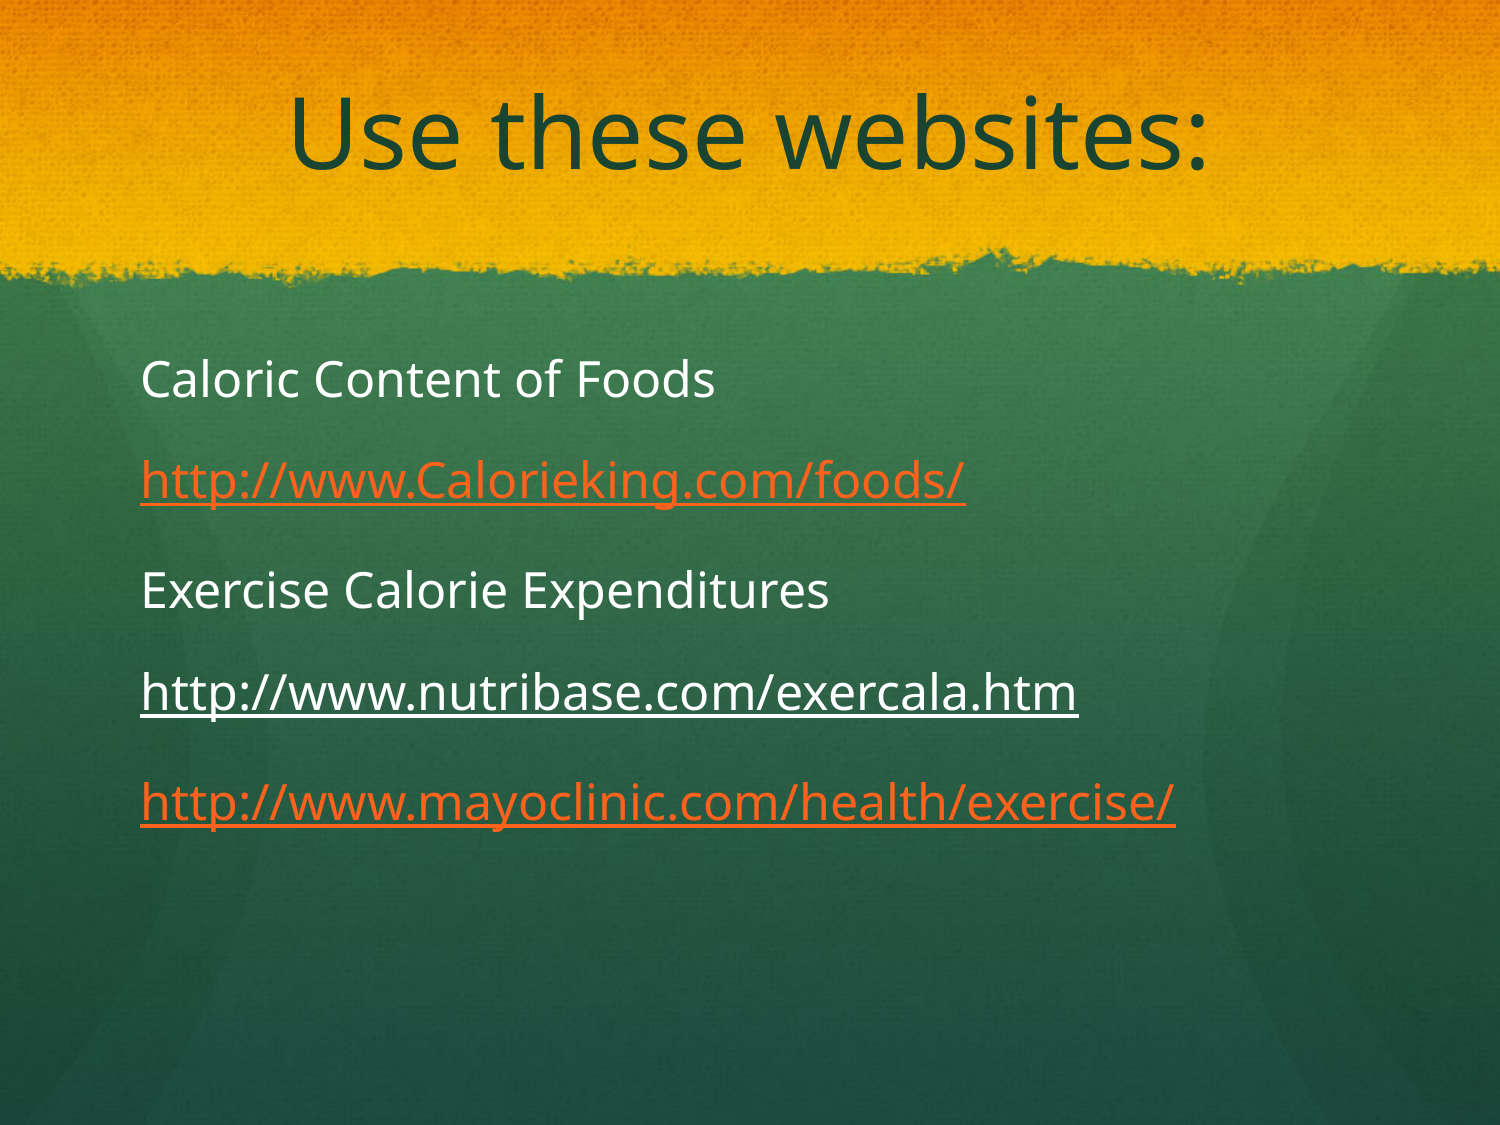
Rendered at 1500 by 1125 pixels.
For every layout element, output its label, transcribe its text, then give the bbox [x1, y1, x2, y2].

picture [0, 0, 1500, 1125]
list Caloric Content of Foods http://www.Calorieking.com/foods/ Exercise Calorie Expenditures http://www.nutribase.com/exercala.htm http://www.mayoclinic.com/health/exercise/ [125, 339, 1375, 1026]
title Use these websites: [125, 13, 1375, 246]
